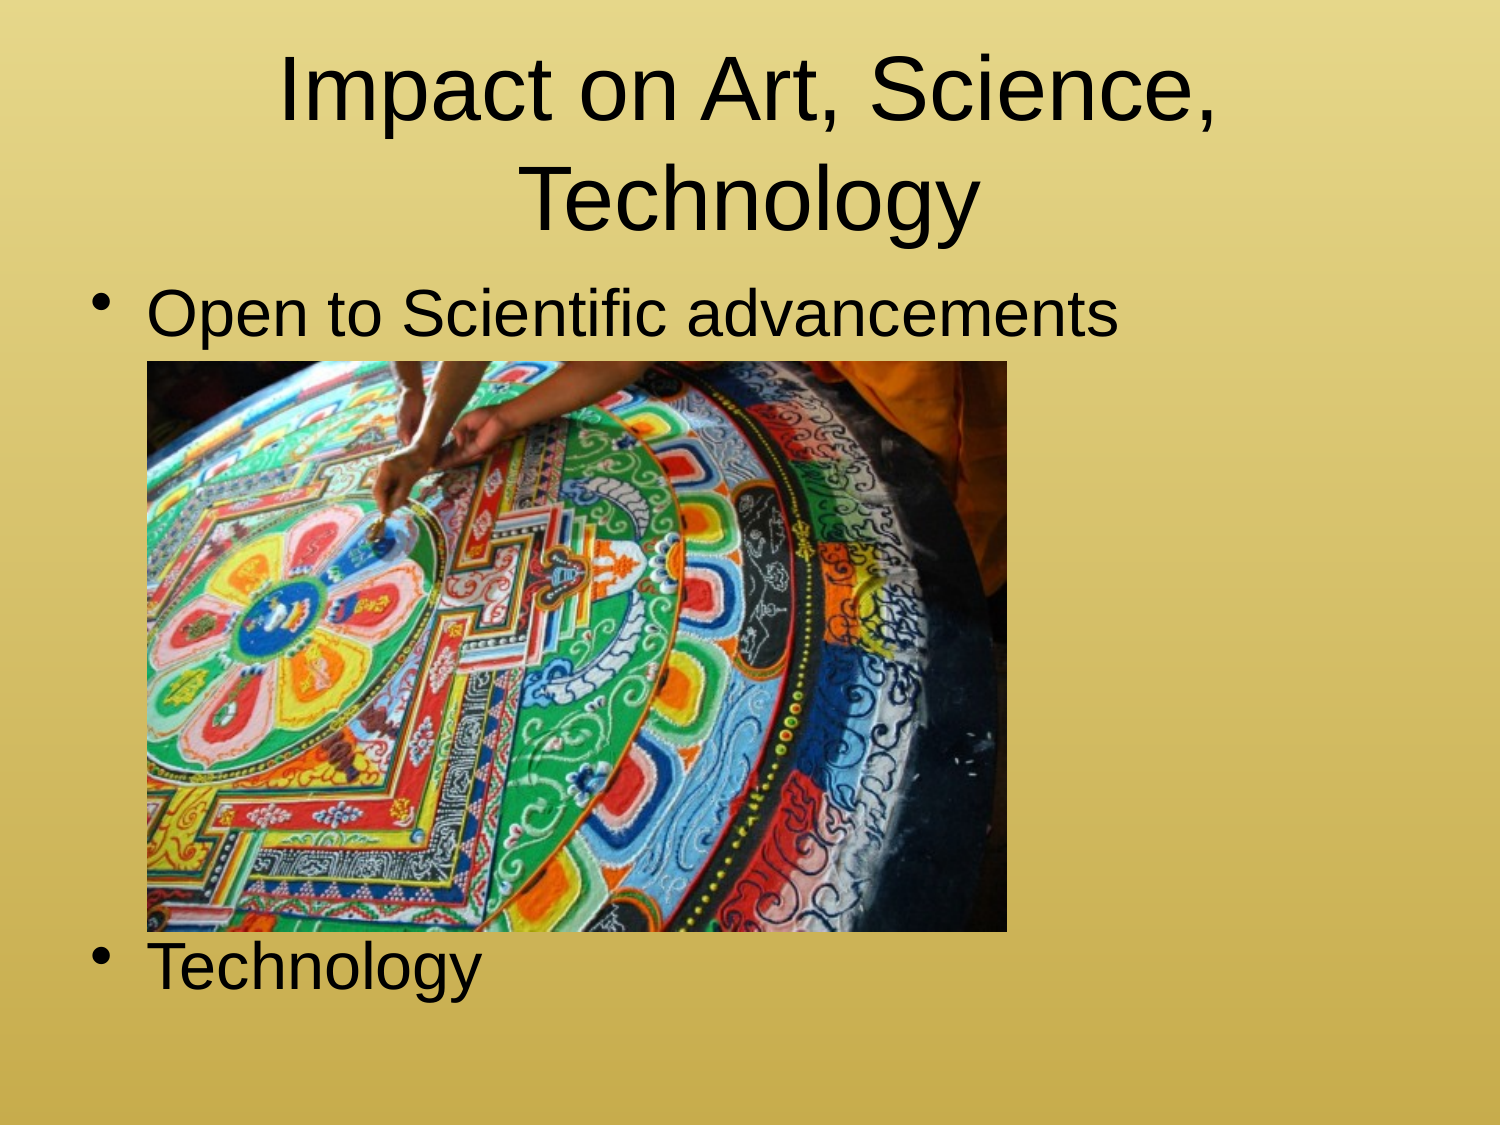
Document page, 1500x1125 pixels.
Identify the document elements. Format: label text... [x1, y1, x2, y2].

picture [147, 361, 1008, 933]
list Open to Scientific advancements Technology [74, 262, 1426, 1006]
title Impact on Art, Science, Technology [74, 44, 1426, 233]
